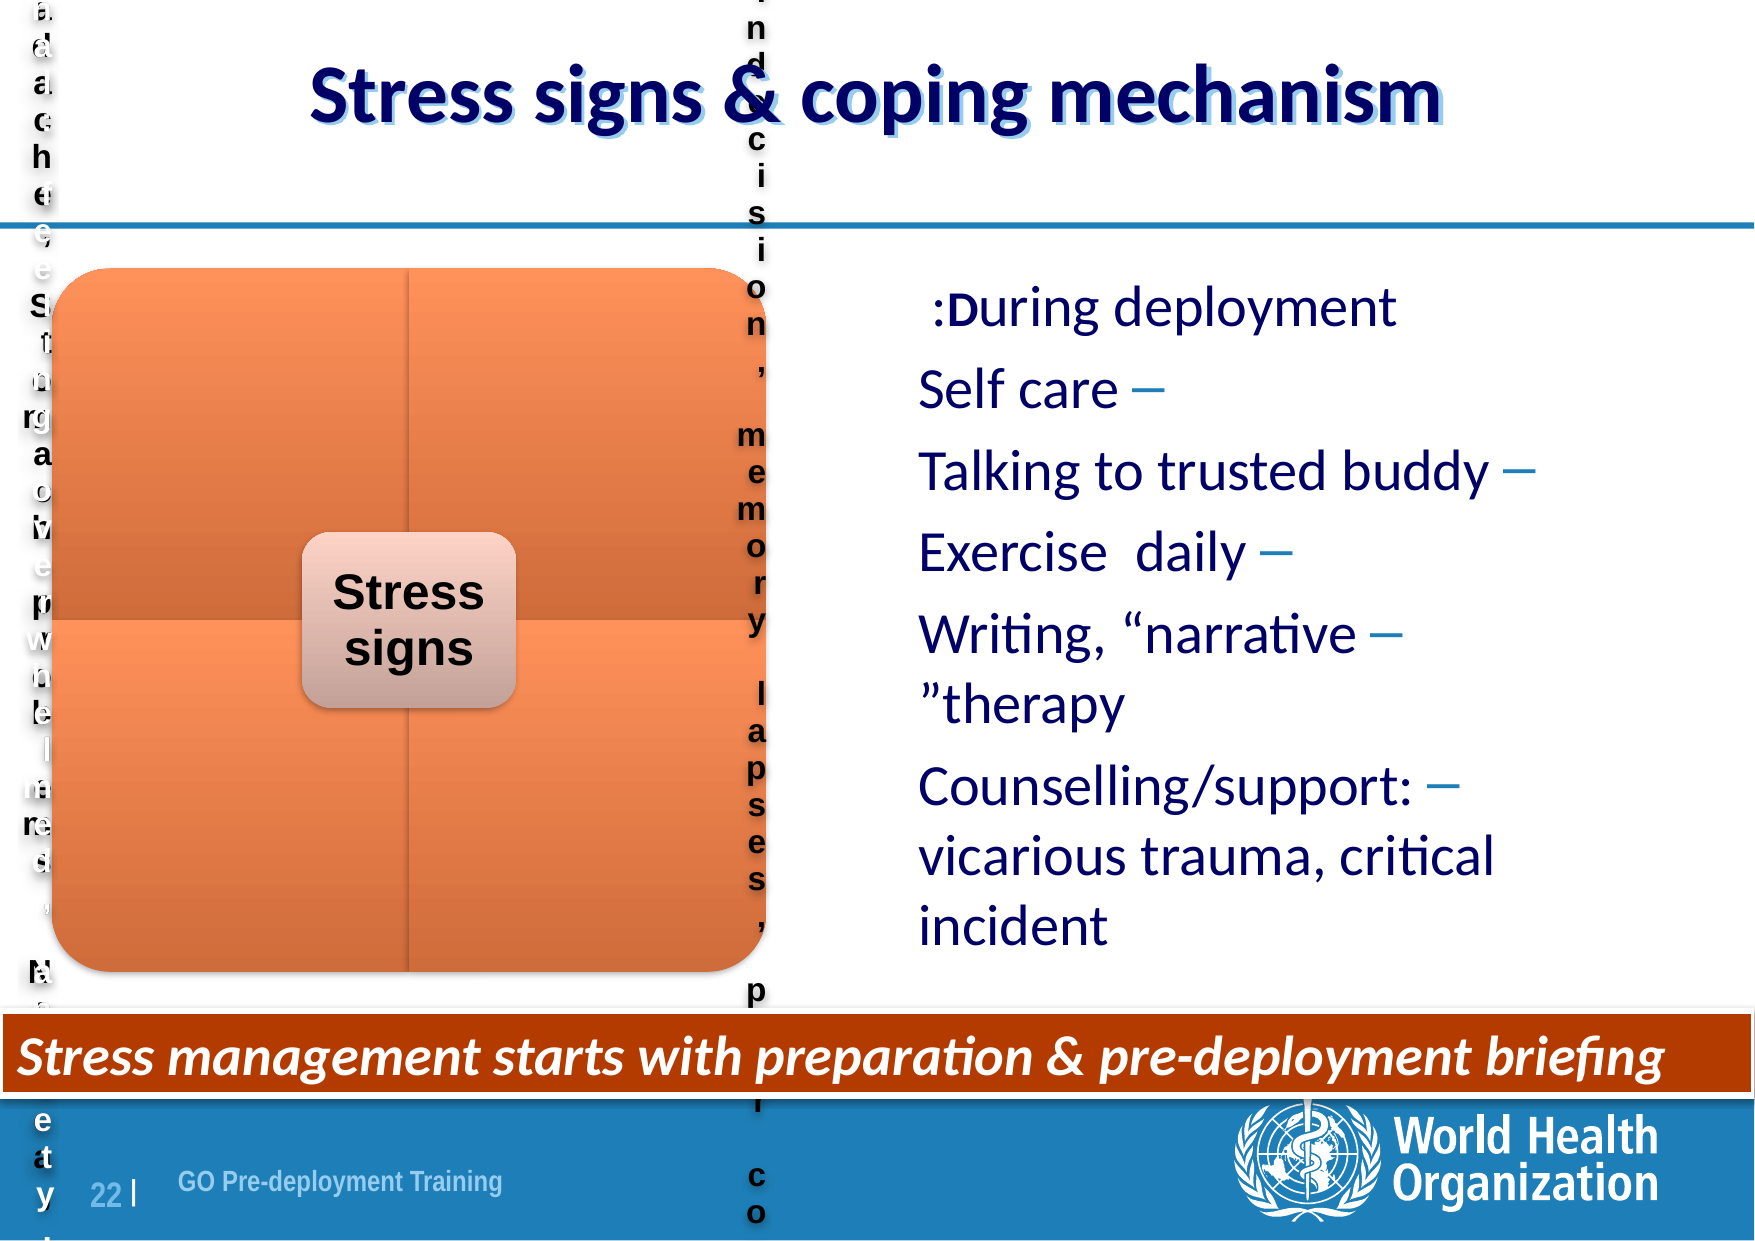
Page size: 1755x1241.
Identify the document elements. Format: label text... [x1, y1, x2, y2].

title Stress signs & coping mechanism [0, 0, 1755, 178]
text_box During deployment: Self care Talking to trusted buddy Exercise daily Writing, “narrative therapy” Counselling/support: vicarious trauma, critical incident [918, 268, 1693, 881]
text_box Stress management starts with preparation & pre-deployment briefing [0, 1008, 1755, 1099]
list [51, 268, 767, 972]
